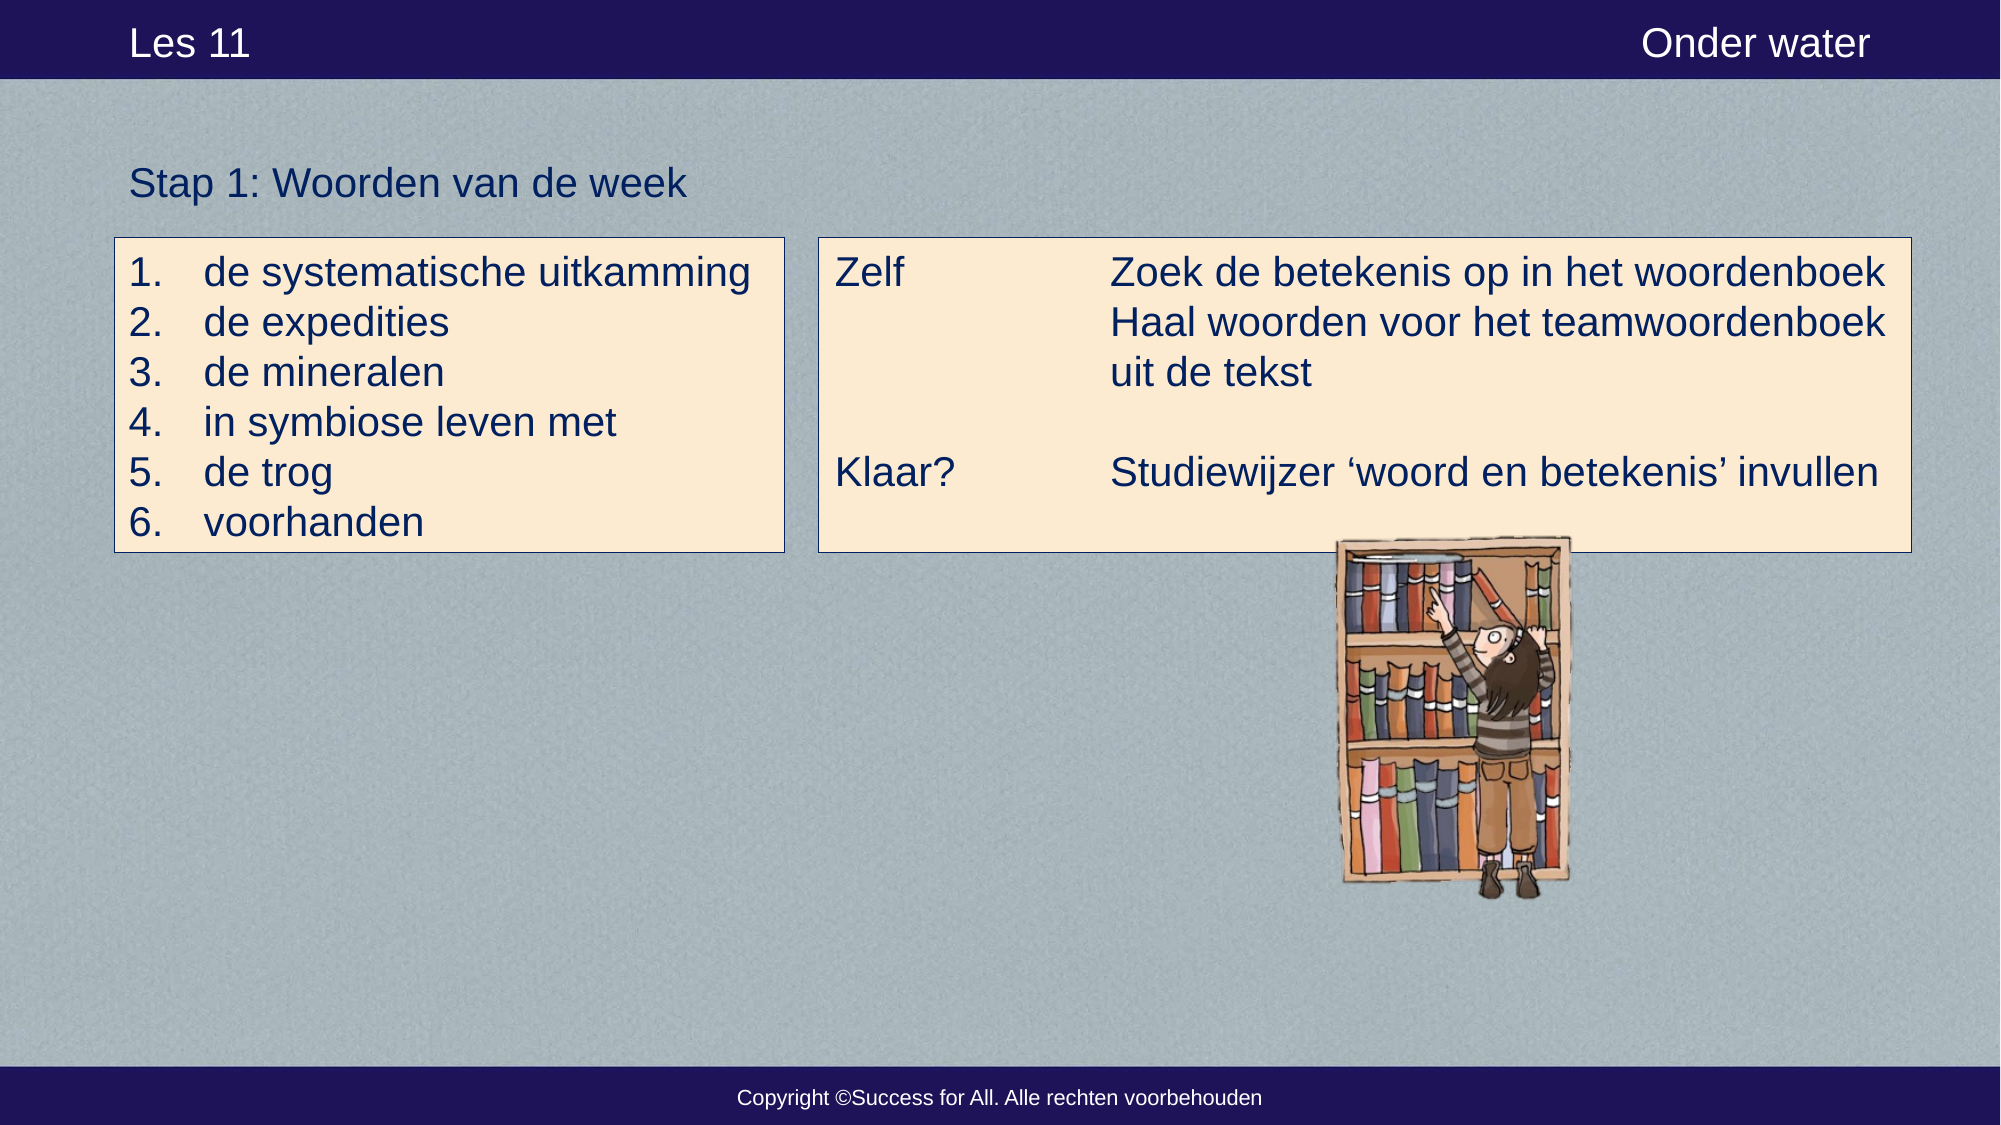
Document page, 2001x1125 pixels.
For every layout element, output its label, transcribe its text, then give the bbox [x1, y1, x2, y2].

text_box Stap 1: Woorden van de week [113, 148, 1635, 214]
text_box Copyright ©Success for All. Alle rechten voorbehouden [0, 1076, 2000, 1125]
text_box Zelf Zoek de betekenis op in het woordenboek Haal woorden voor het teamwoordenboek uit de tekst Klaar? Studiewijzer ‘woord en betekenis’ invullen [818, 237, 1912, 553]
picture [0, 0, 2001, 1125]
text_box Onder water [999, 8, 1886, 73]
text_box de systematische uitkamming de expedities de mineralen in symbiose leven met de trog voorhanden [114, 237, 785, 553]
text_box Les 11 [114, 8, 354, 73]
